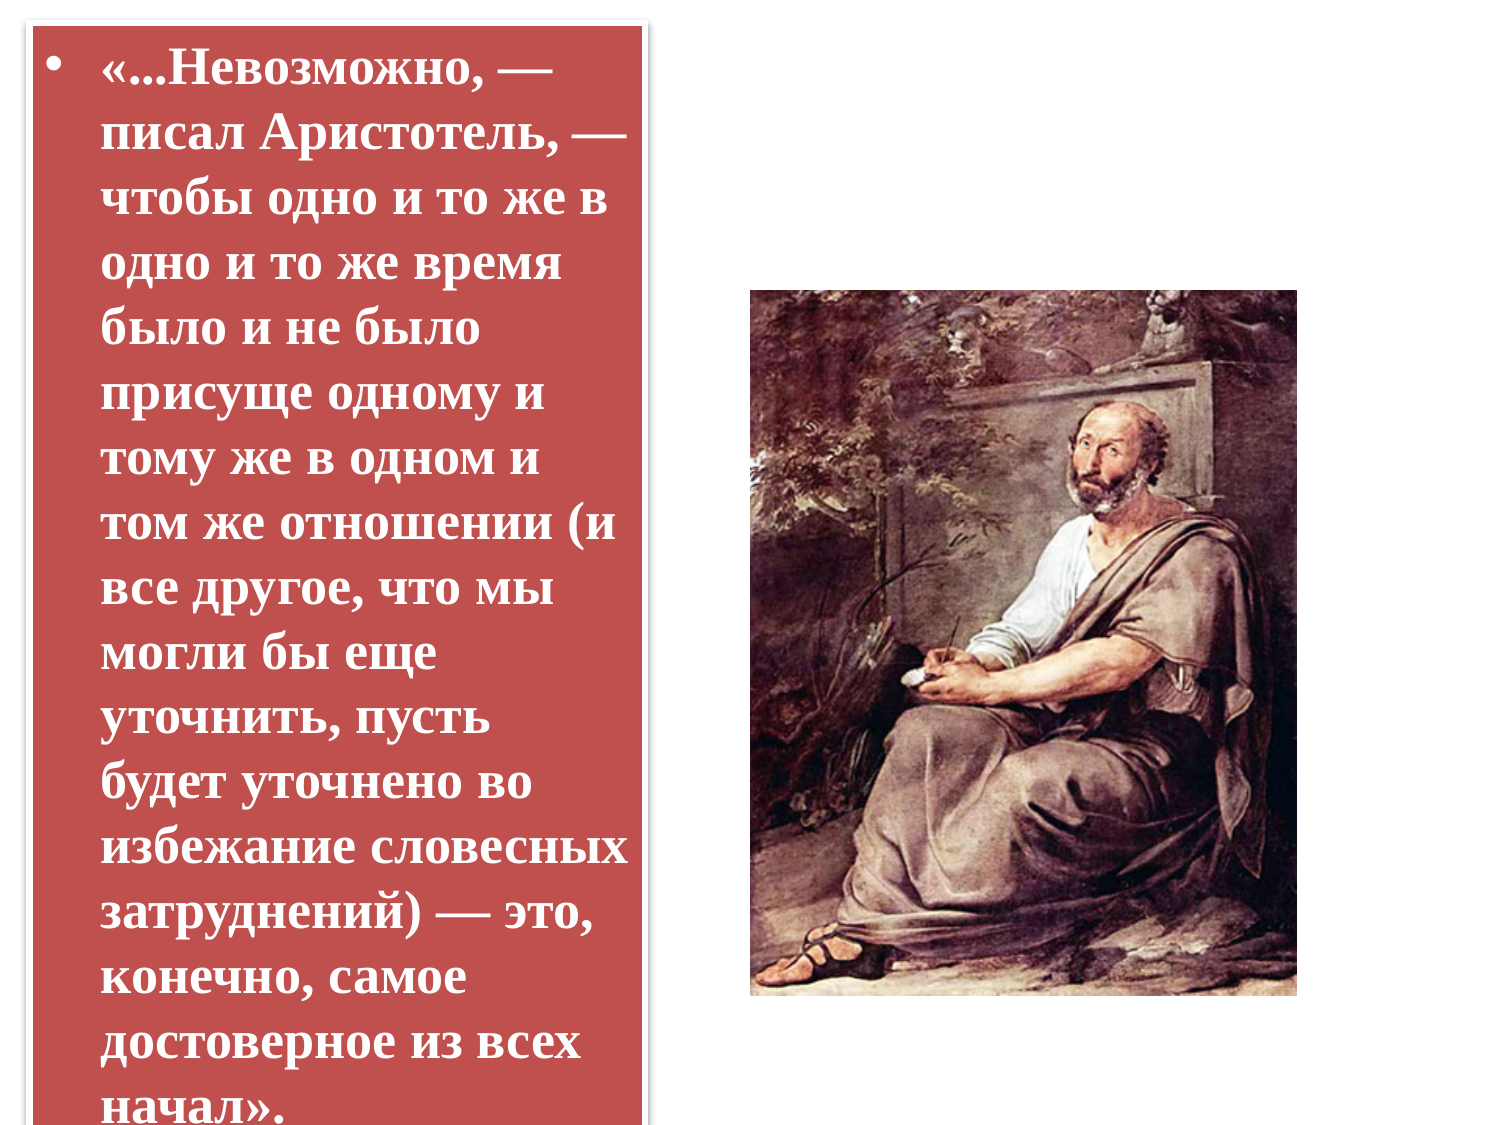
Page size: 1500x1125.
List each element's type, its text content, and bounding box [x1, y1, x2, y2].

picture [749, 290, 1297, 996]
list «...Невозможно, — писал Аристотель, — чтобы одно и то же в одно и то же время было и не было присуще одному и тому же в одном и том же отношении (и все другое, что мы могли бы еще уточнить, пусть будет уточнено во избежание словесных затруднений) — это, конечно, самое достоверное из всех начал». [26, 20, 648, 1125]
